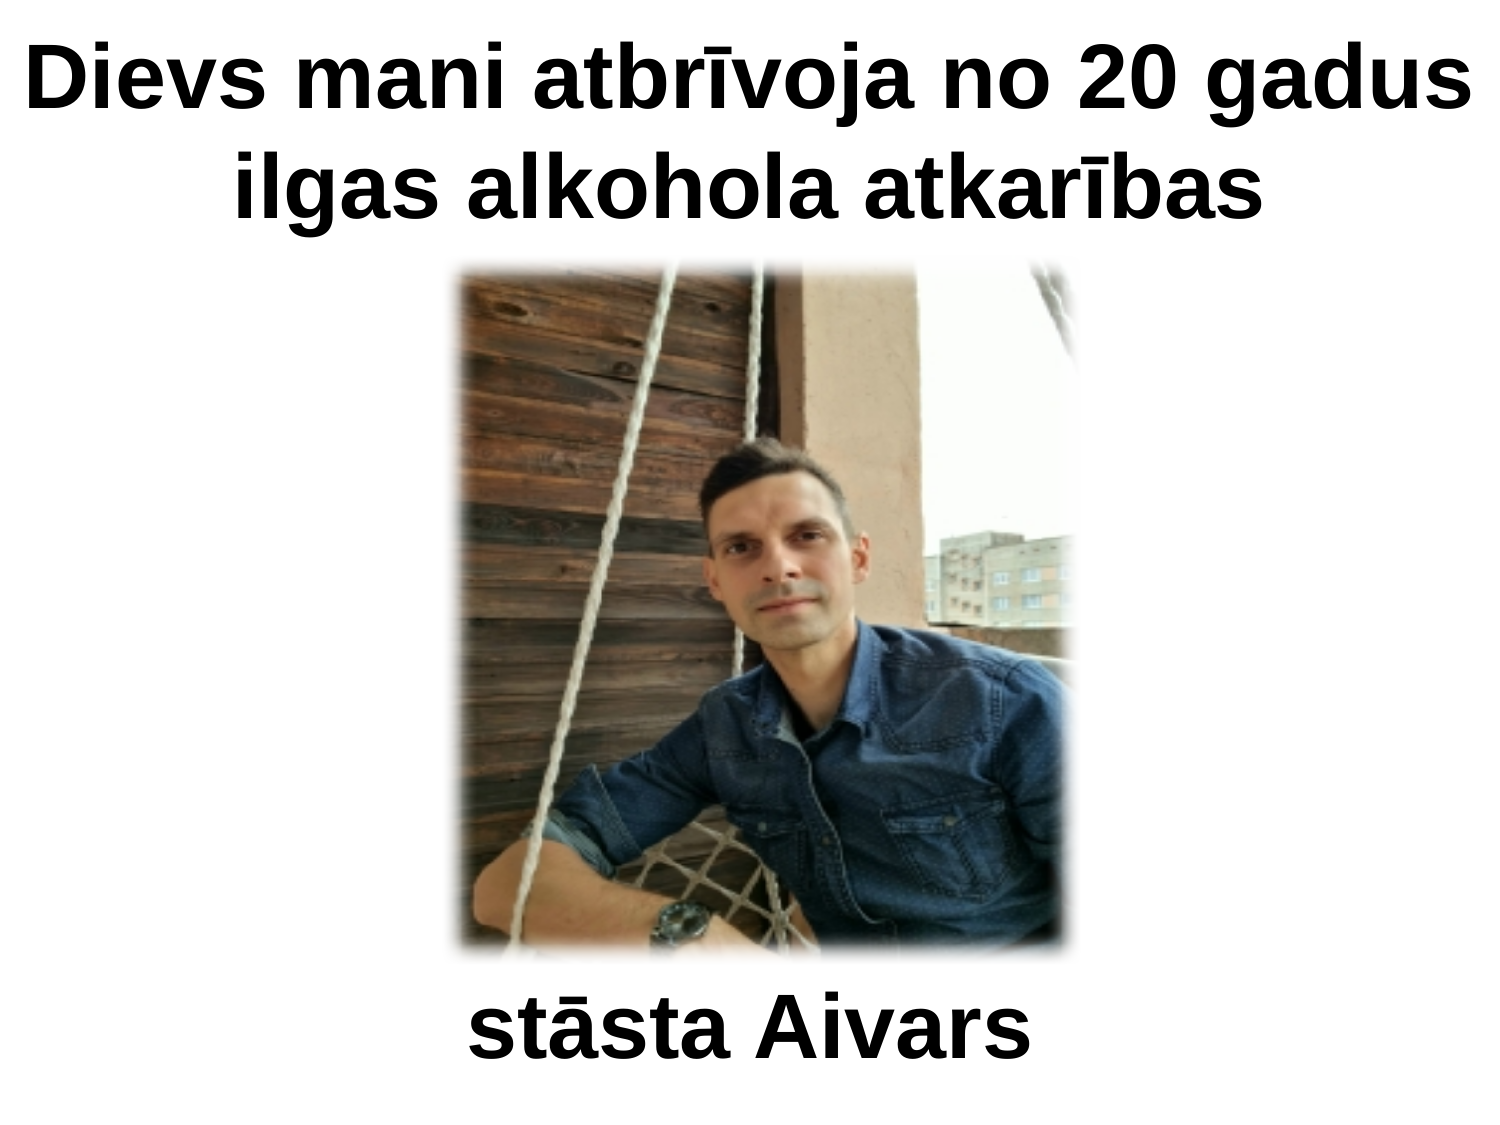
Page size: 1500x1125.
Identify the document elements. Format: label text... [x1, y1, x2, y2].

picture [442, 255, 1081, 965]
title Dievs mani atbrīvoja no 20 gadus ilgas alkohola atkarības [0, 68, 1500, 185]
text_box stāsta Aivars [0, 964, 1500, 1080]
